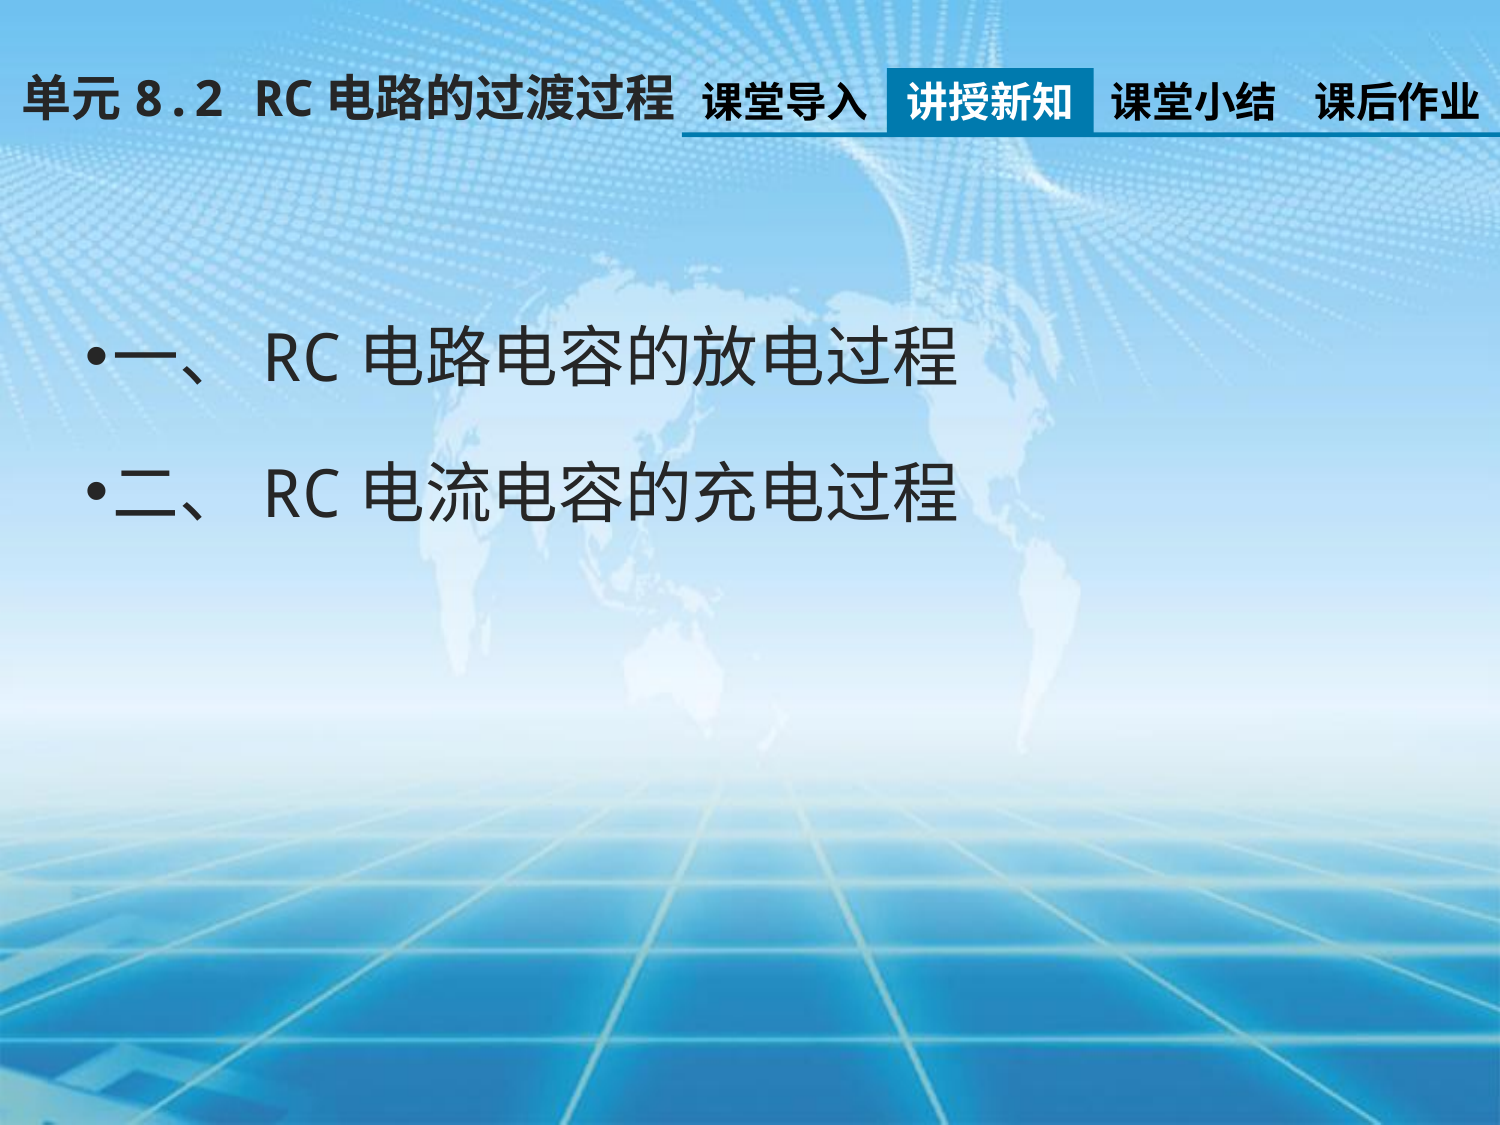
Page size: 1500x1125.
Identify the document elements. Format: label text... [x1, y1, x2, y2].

picture [0, 0, 1500, 1125]
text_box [6, 59, 1500, 135]
list 一、RC电路电容的放电过程 二、RC电流电容的充电过程 [69, 267, 1003, 556]
